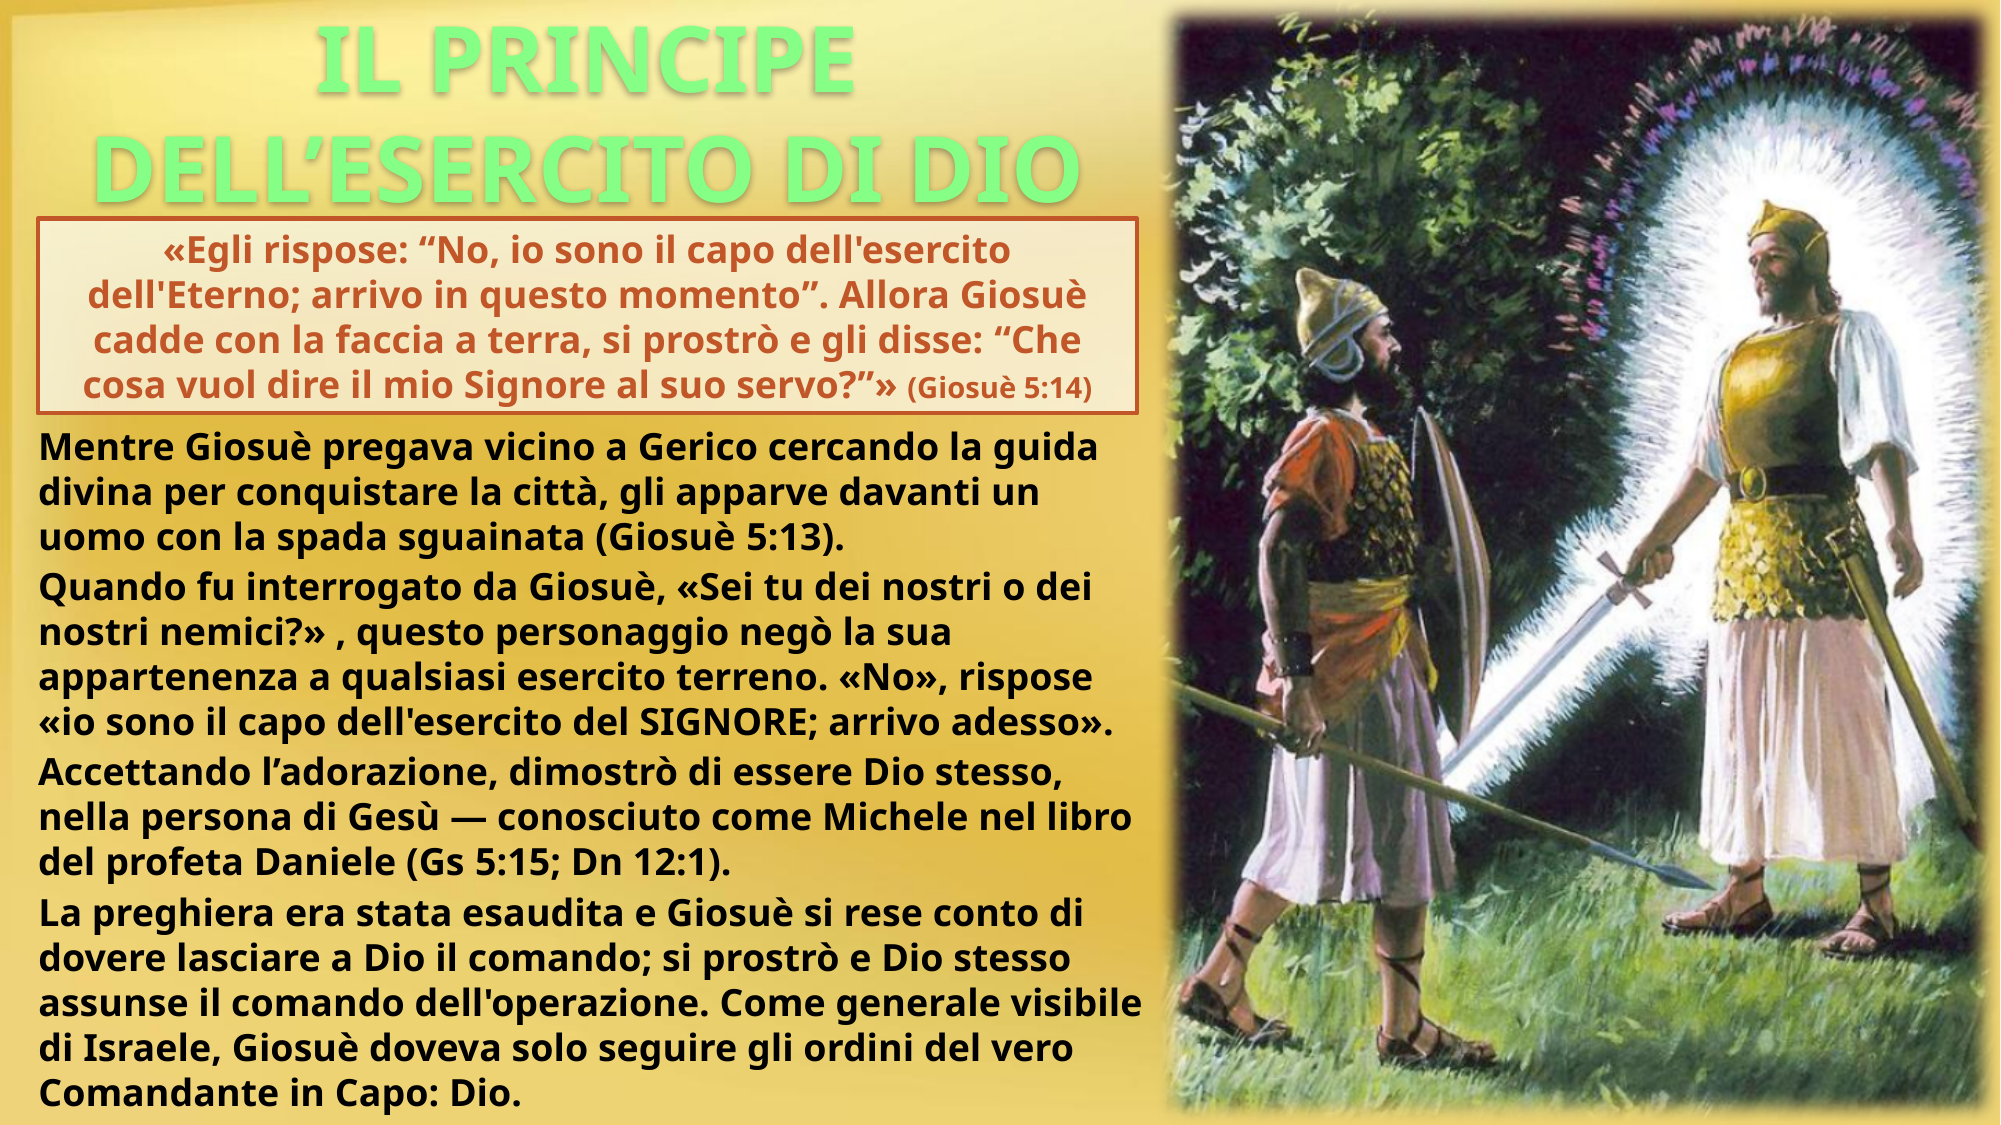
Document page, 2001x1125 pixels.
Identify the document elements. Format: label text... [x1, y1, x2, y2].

text_box Accettando l’adorazione, dimostrò di essere Dio stesso, nella persona di Gesù — conosciuto come Michele nel libro del profeta Daniele (Gs 5:15; Dn 12:1). [23, 751, 1155, 891]
text_box IL PRINCIPE DELL’ESERCITO DI DIO [9, 0, 1155, 229]
text_box Quando fu interrogato da Giosuè, «Sei tu dei nostri o dei nostri nemici?» , questo personaggio negò la sua appartenenza a qualsiasi esercito terreno. «No», rispose «io sono il capo dell'esercito del SIGNORE; arrivo adesso». [23, 555, 1155, 751]
text_box Mentre Giosuè pregava vicino a Gerico cercando la guida divina per conquistare la città, gli apparve davanti un uomo con la spada sguainata (Giosuè 5:13). [23, 415, 1155, 555]
picture [0, 0, 2001, 1125]
text_box La preghiera era stata esaudita e Giosuè si rese conto di dovere lasciare a Dio il comando; si prostrò e Dio stesso assunse il comando dell'operazione. Come generale visibile di Israele, Giosuè doveva solo seguire gli ordini del vero Comandante in Capo: Dio. [23, 891, 1155, 1122]
text_box «Egli rispose: “No, io sono il capo dell'esercito dell'Eterno; arrivo in questo momento”. Allora Giosuè cadde con la faccia a terra, si prostrò e gli disse: “Che cosa vuol dire il mio Signore al suo servo?”» (Giosuè 5:14) [36, 216, 1139, 415]
